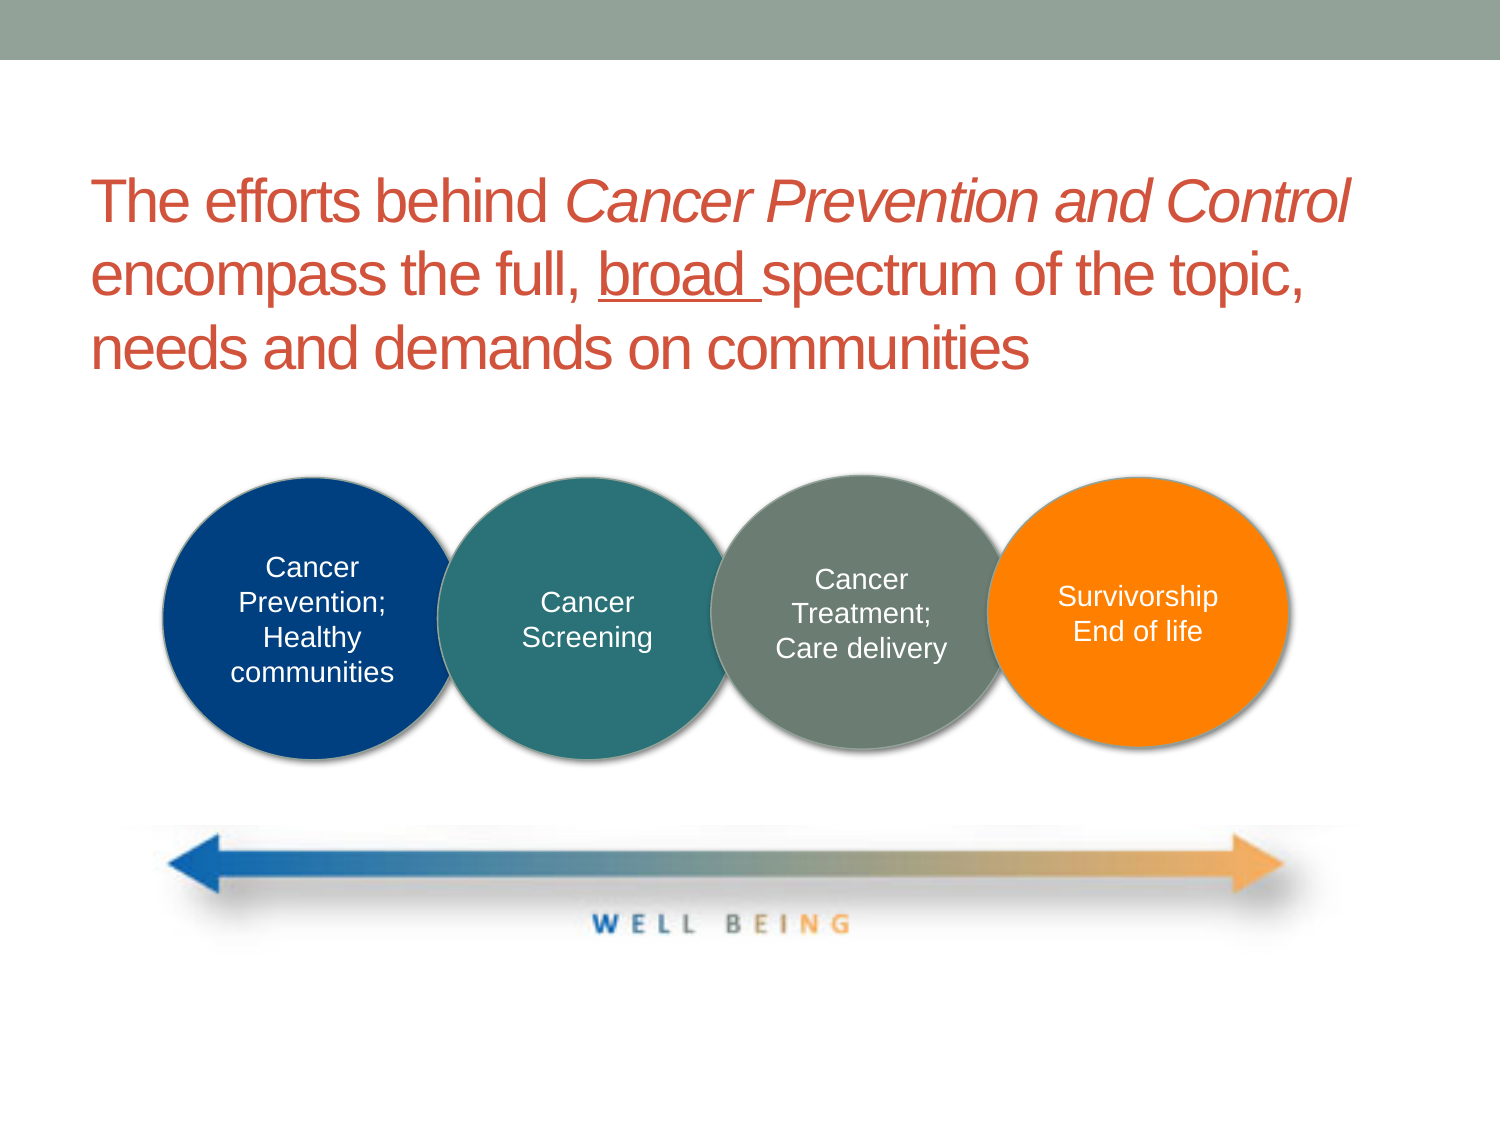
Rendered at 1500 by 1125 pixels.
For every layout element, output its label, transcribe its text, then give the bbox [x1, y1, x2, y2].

text_box Survivorship End of life [986, 476, 1290, 749]
text_box Cancer Prevention; Healthy communities [161, 476, 449, 761]
title The efforts behind Cancer Prevention and Control encompass the full, broad spectrum of the topic, needs and demands on communities [75, 127, 1425, 415]
picture [57, 824, 1450, 971]
text_box Cancer Treatment; Care delivery [710, 474, 999, 750]
text_box Cancer Screening [436, 476, 724, 761]
